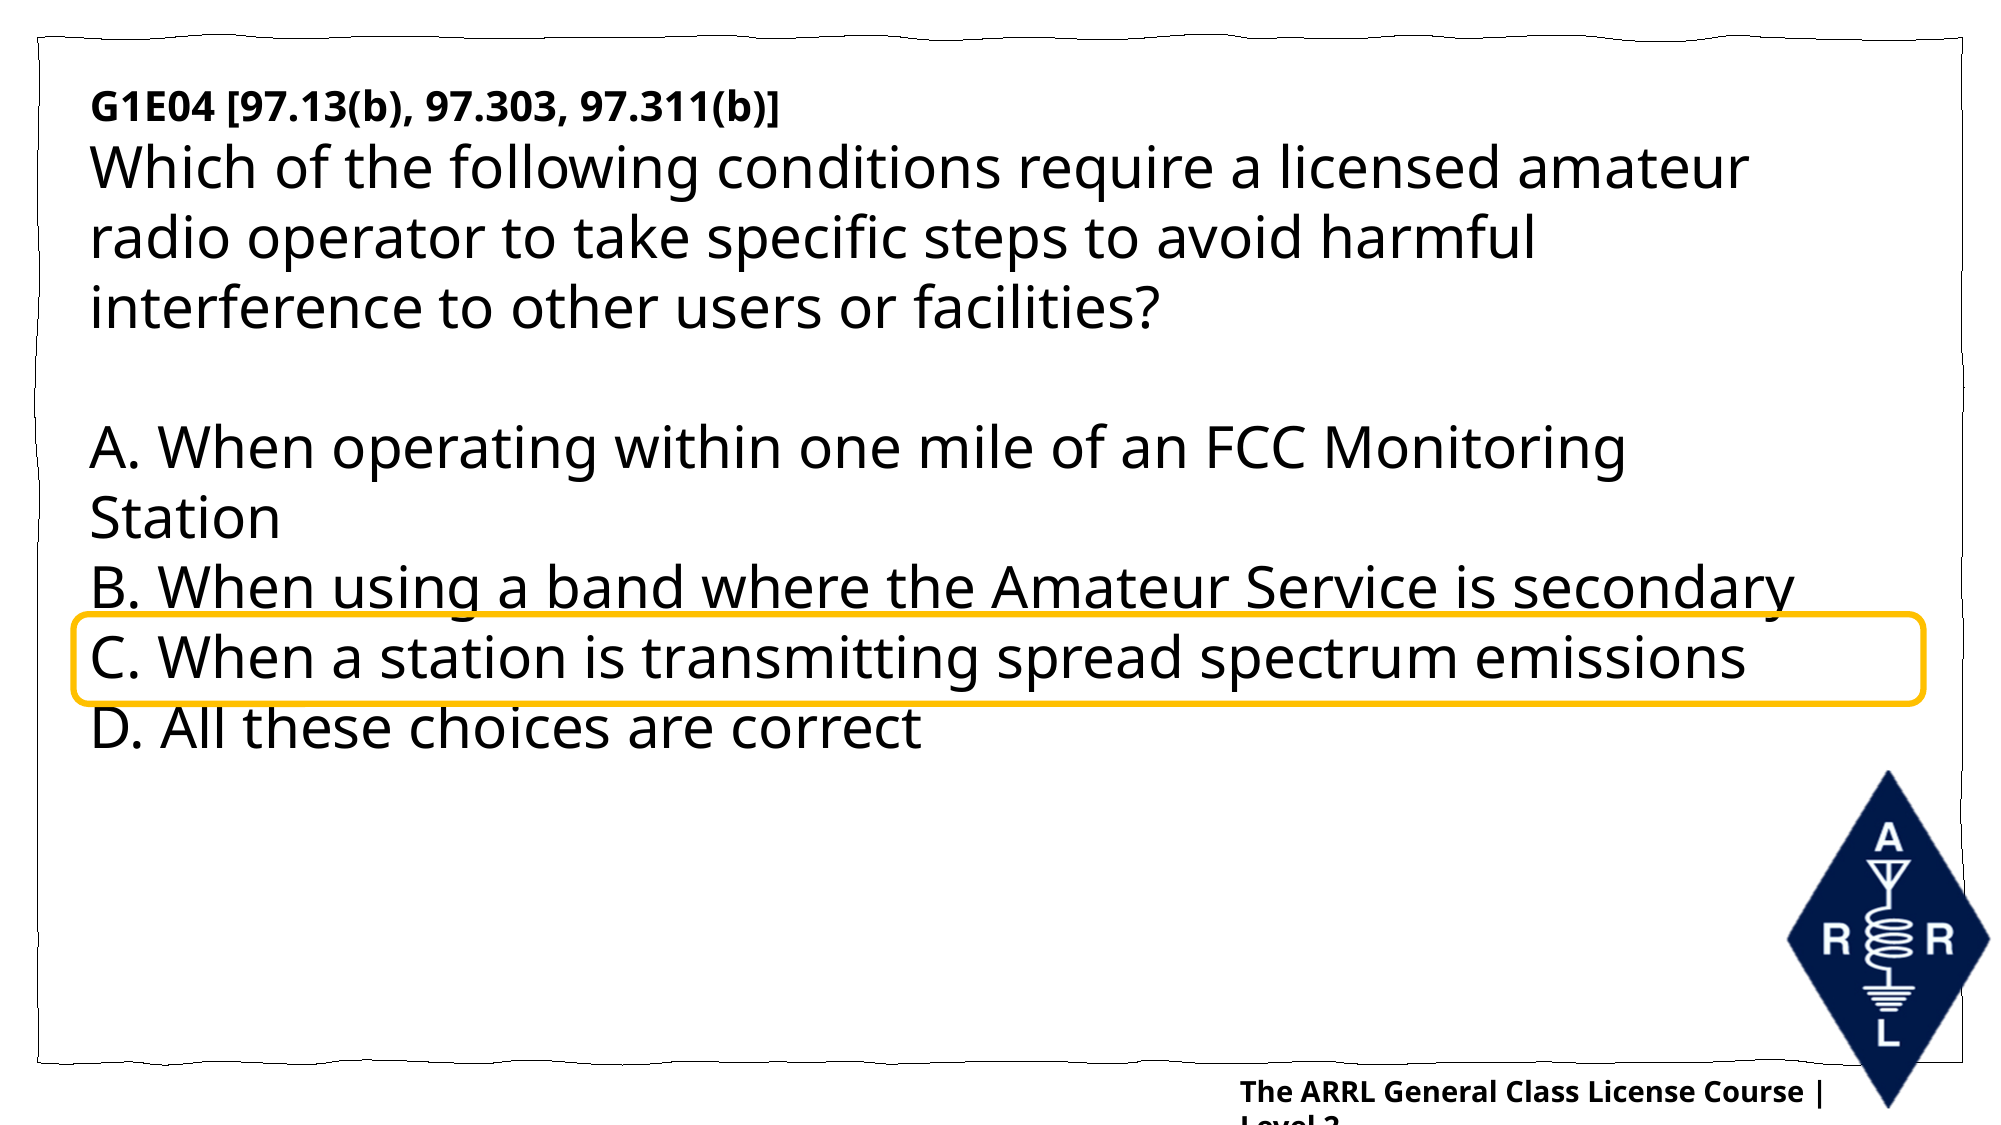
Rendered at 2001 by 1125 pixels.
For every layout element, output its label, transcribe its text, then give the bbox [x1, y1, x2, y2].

text_box G1E04 [97.13(b), 97.303, 97.311(b)] Which of the following conditions require a licensed amateur radio operator to take specific steps to avoid harmful interference to other users or facilities? A. When operating within one mile of an FCC Monitoring Station B. When using a band where the Amateur Service is secondary C. When a station is transmitting spread spectrum emissions D. All these choices are correct [75, 72, 1850, 619]
picture [1773, 752, 1999, 1125]
text_box G1E04 [97.13(b), 97.303, 97.311(b)] Which of the following conditions require a licensed amateur radio operator to take specific steps to avoid harmful interference to other users or facilities? A. When operating within one mile of an FCC Monitoring Station B. When using a band where the Amateur Service is secondary C. When a station is transmitting spread spectrum emissions D. All these choices are correct [75, 699, 1850, 768]
text_box [72, 613, 1925, 705]
